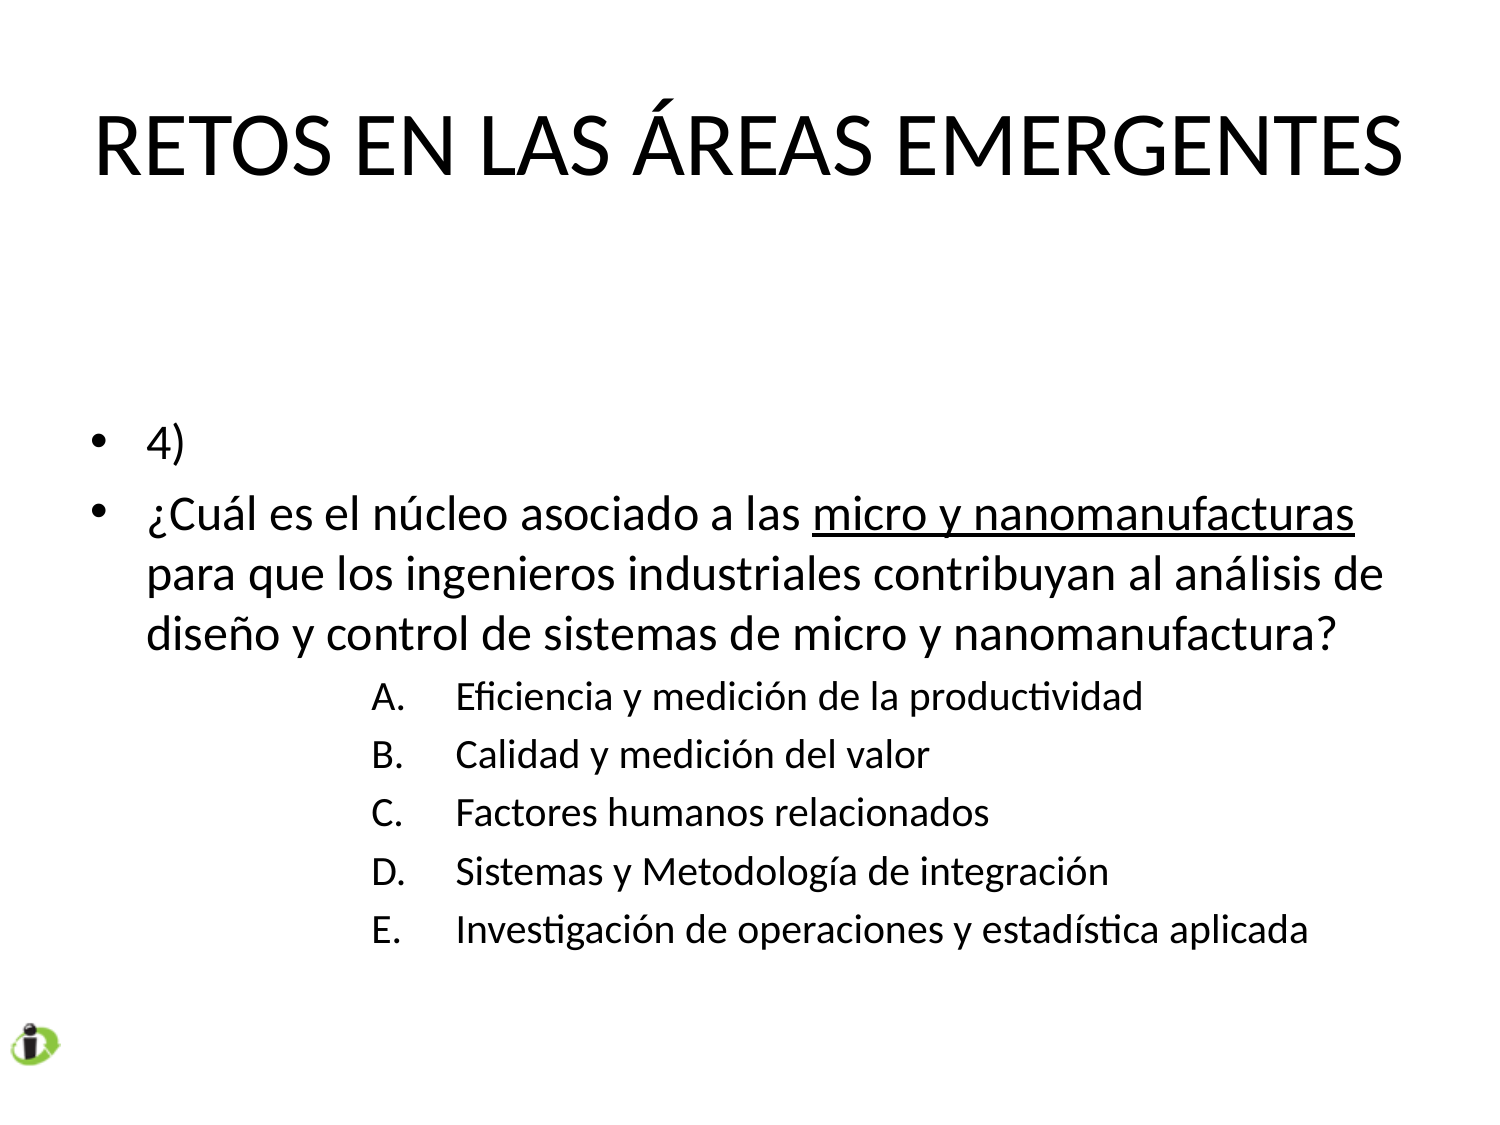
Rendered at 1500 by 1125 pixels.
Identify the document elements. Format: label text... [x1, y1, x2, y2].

list 4) ¿Cuál es el núcleo asociado a las micro y nanomanufacturas para que los ingenieros industriales contribuyan al análisis de diseño y control de sistemas de micro y nanomanufactura? Eficiencia y medición de la productividad Calidad y medición del valor Factores humanos relacionados Sistemas y Metodología de integración Investigación de operaciones y estadística aplicada [75, 262, 1425, 1005]
title RETOS EN LAS ÁREAS EMERGENTES [75, 45, 1425, 233]
picture [10, 1020, 61, 1072]
